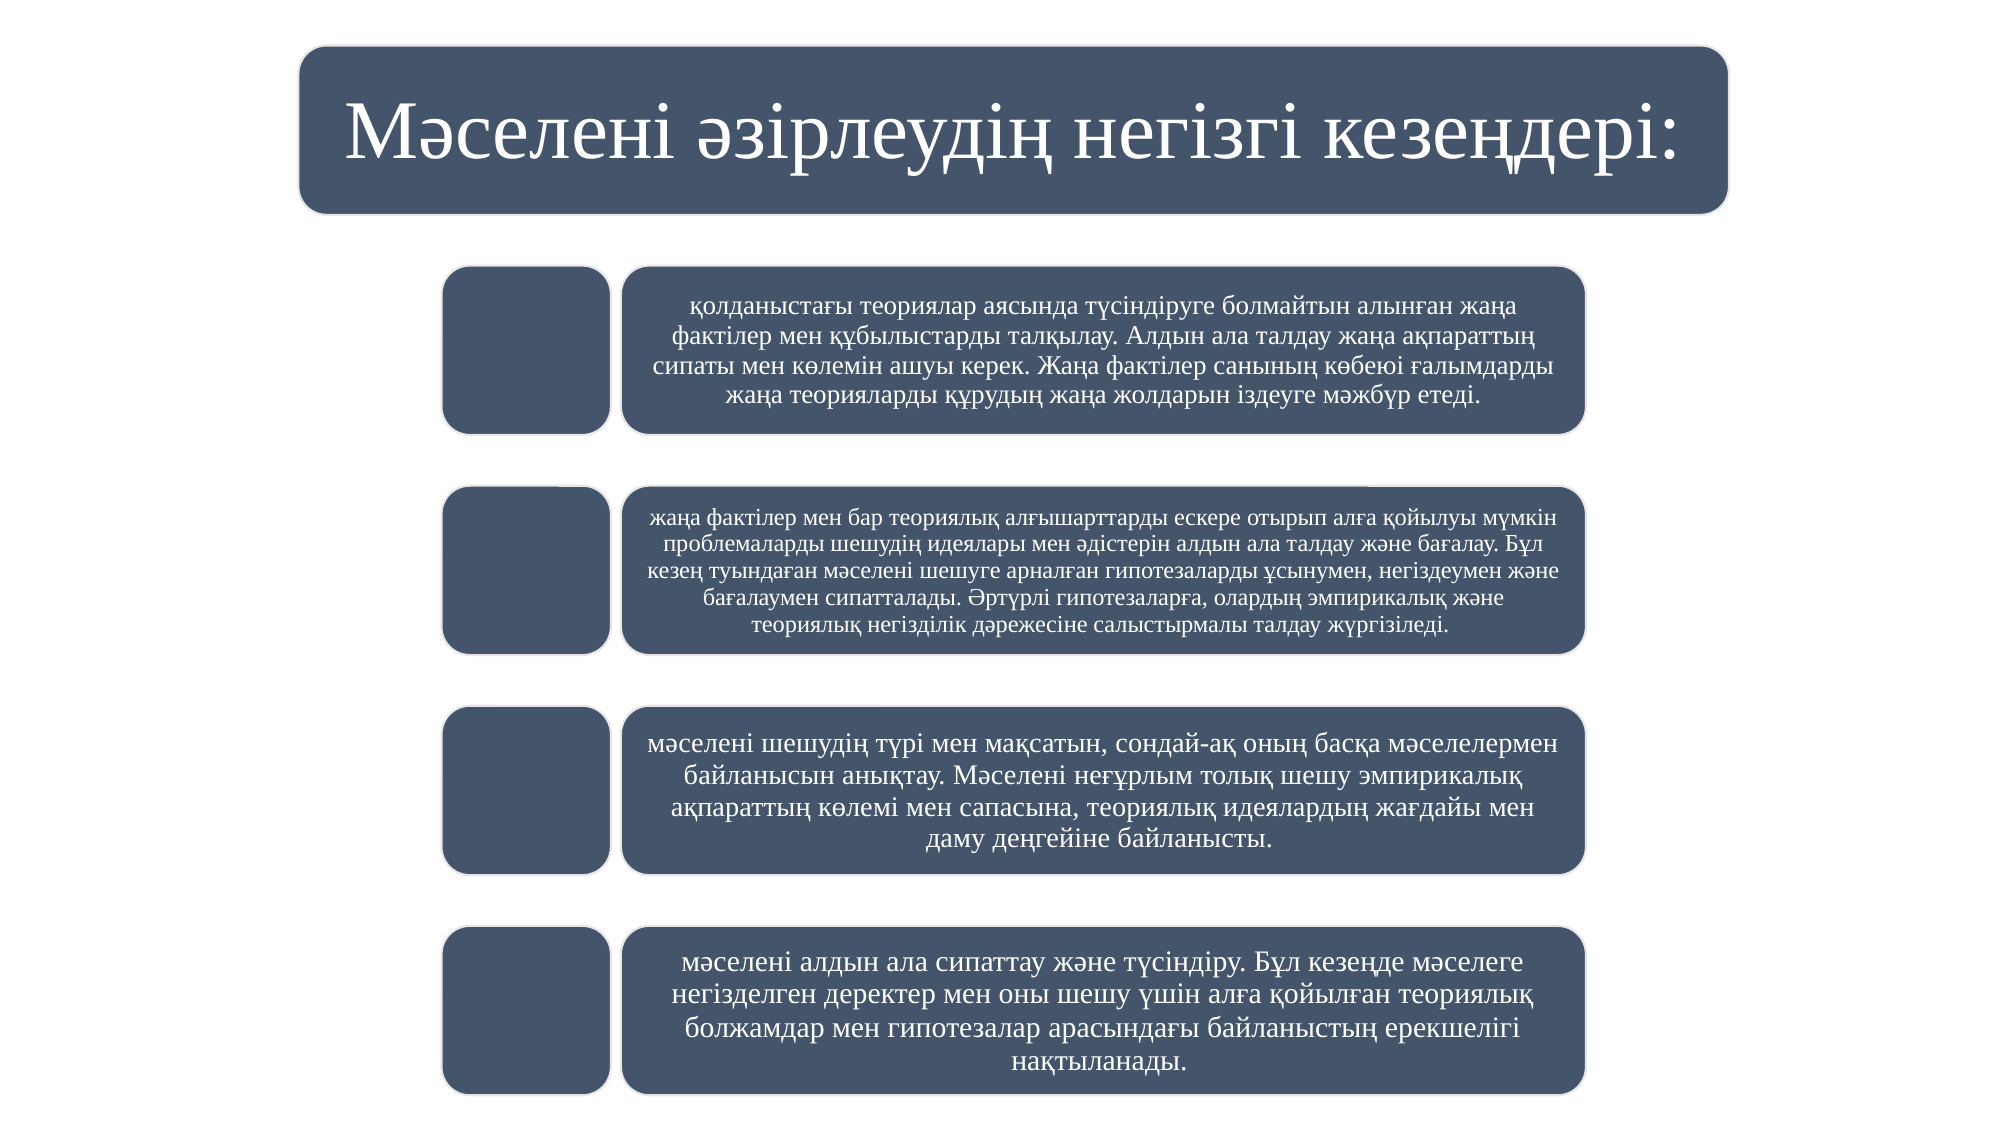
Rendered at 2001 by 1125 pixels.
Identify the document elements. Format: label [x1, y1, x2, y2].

list [119, 45, 1908, 1096]
